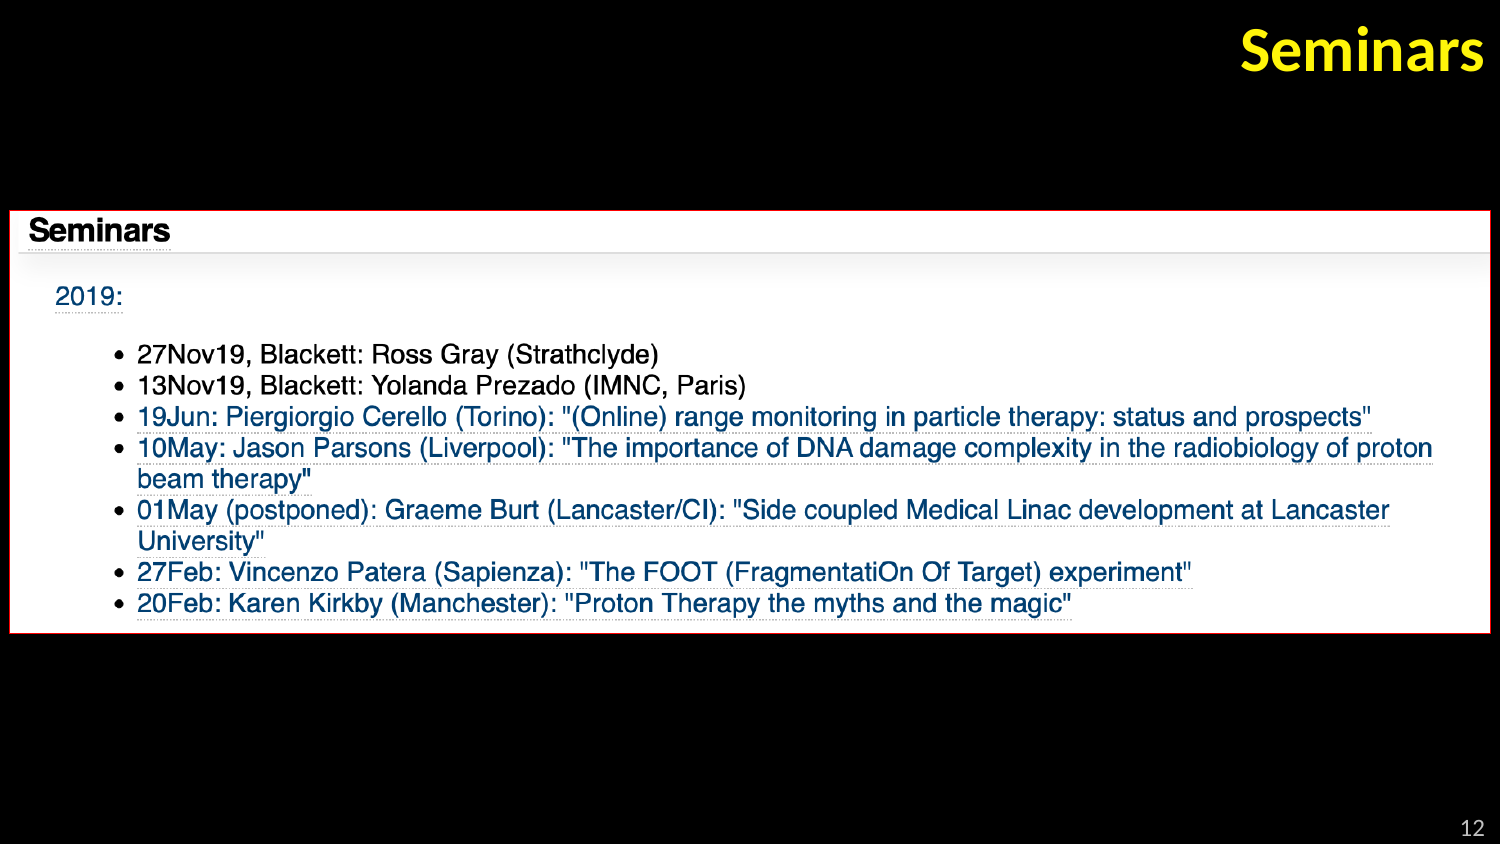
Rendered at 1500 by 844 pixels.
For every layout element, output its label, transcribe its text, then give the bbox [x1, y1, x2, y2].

slide_number 12 [1149, 808, 1500, 844]
title Seminars [0, 0, 1500, 93]
picture [9, 209, 1491, 634]
